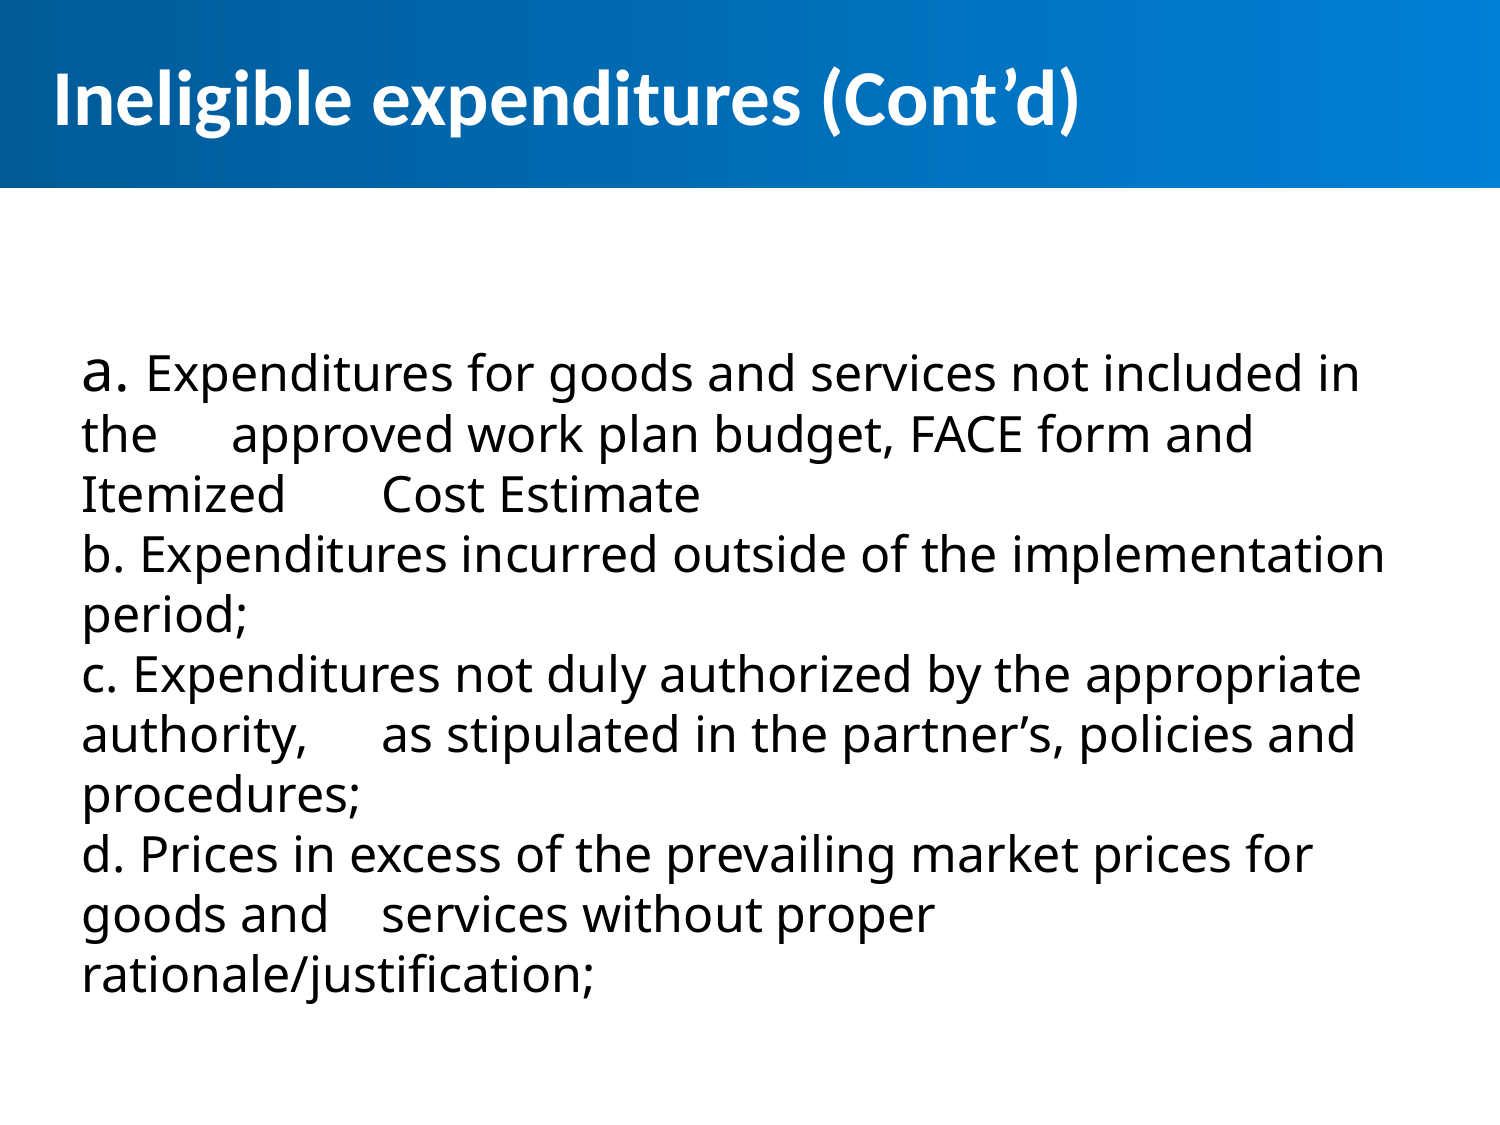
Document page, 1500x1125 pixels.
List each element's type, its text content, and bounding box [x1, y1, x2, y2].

text_box a. Expenditures for goods and services not included in the approved work plan budget, FACE form and Itemized Cost Estimate b. Expenditures incurred outside of the implementation period; c. Expenditures not duly authorized by the appropriate authority, as stipulated in the partner’s, policies and procedures; d. Prices in excess of the prevailing market prices for goods and services without proper rationale/justification; [67, 325, 1433, 1071]
title Ineligible expenditures (Cont’d) [0, 0, 1500, 191]
